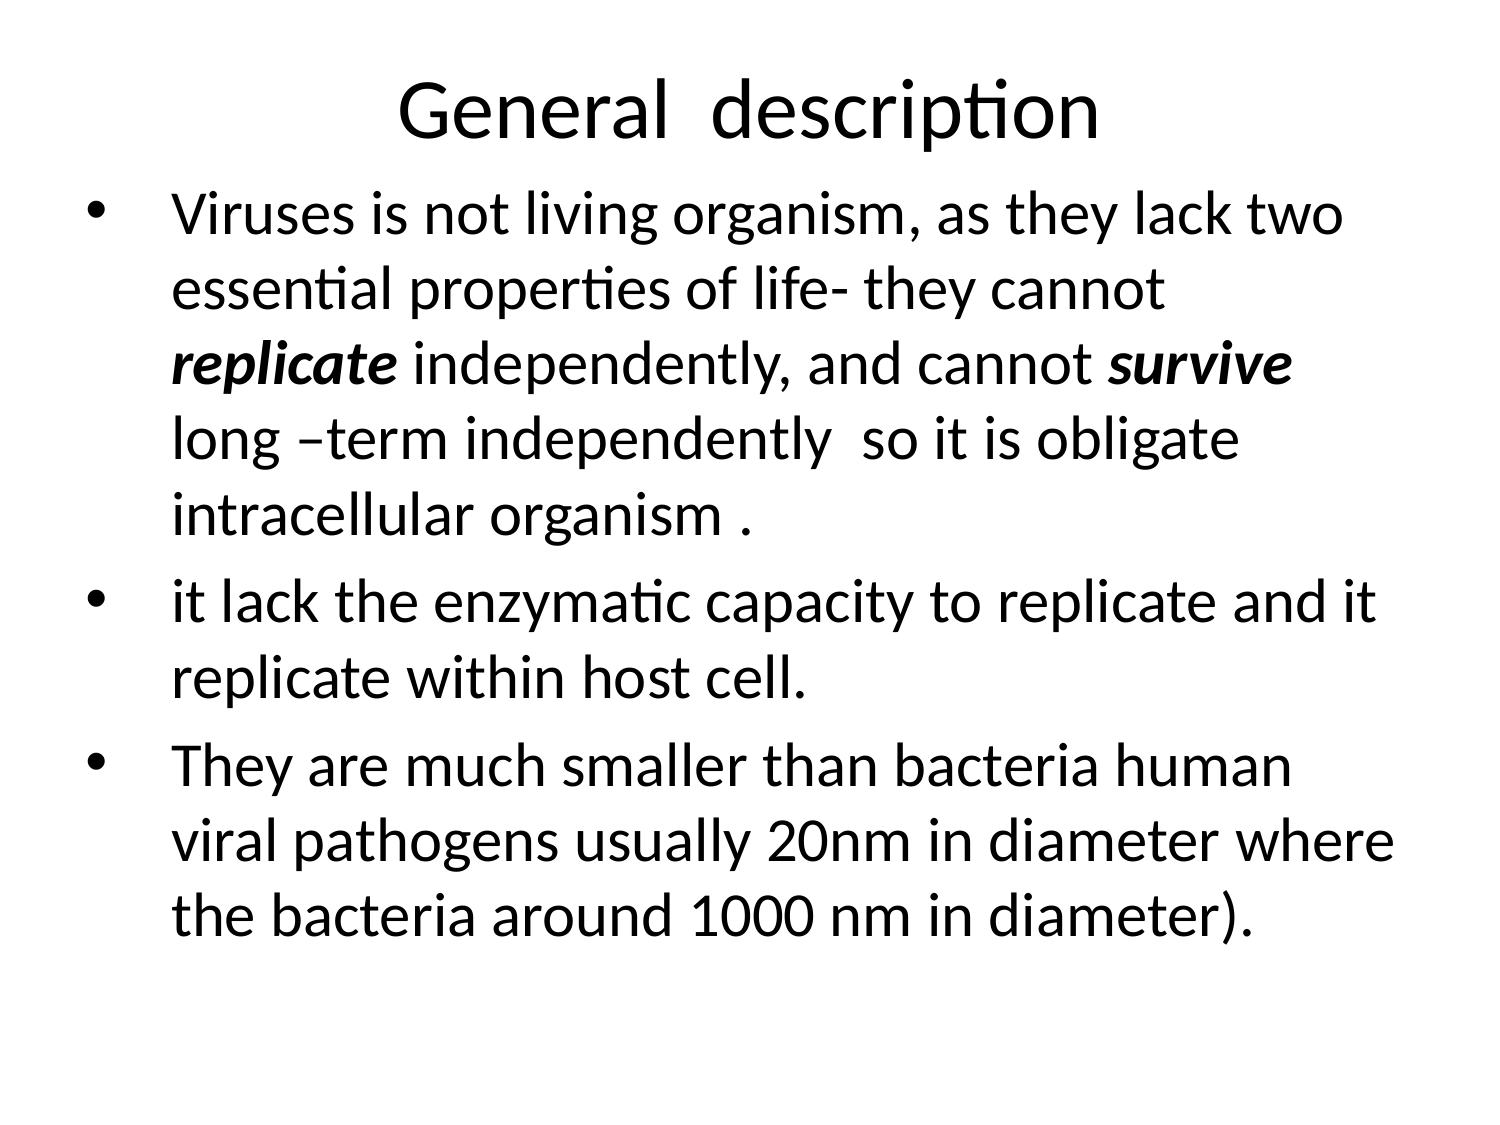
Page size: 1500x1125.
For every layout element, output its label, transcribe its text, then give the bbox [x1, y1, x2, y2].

title General description [75, 45, 1425, 164]
list Viruses is not living organism, as they lack two essential properties of life- they cannot replicate independently, and cannot survive long –term independently so it is obligate intracellular organism . it lack the enzymatic capacity to replicate and it replicate within host cell. They are much smaller than bacteria human viral pathogens usually 20nm in diameter where the bacteria around 1000 nm in diameter). [70, 164, 1421, 989]
